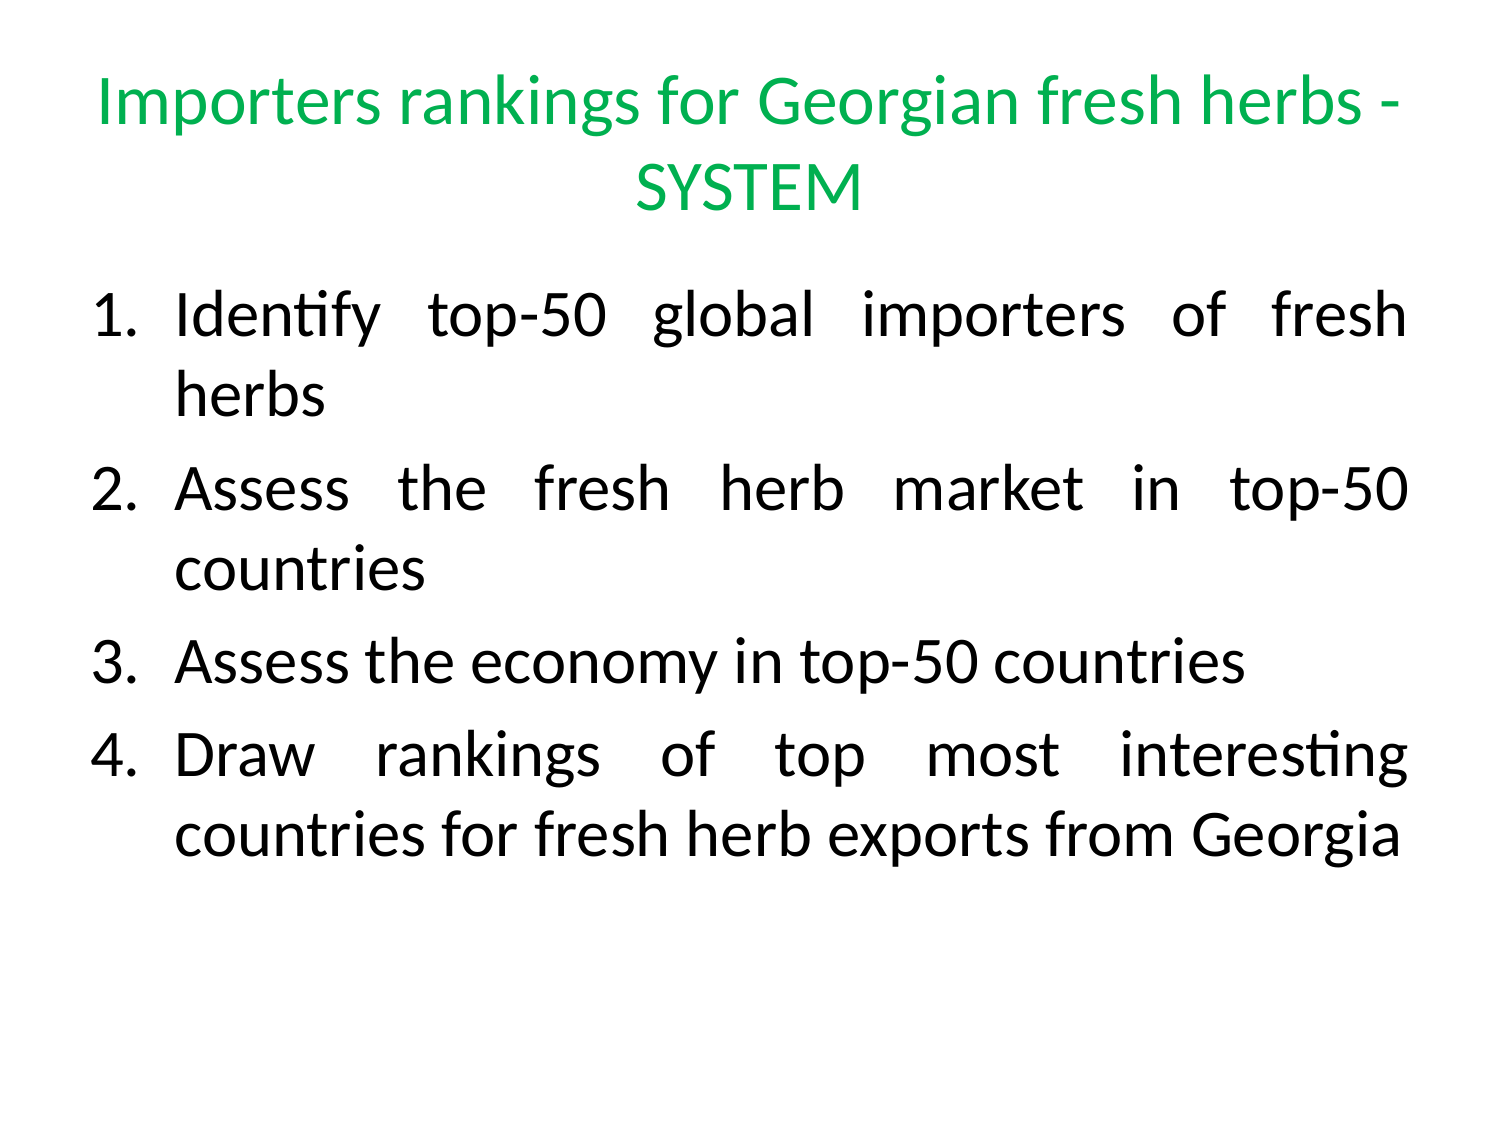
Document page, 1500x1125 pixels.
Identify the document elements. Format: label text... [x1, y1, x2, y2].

list Identify top-50 global importers of fresh herbs Assess the fresh herb market in top-50 countries Assess the economy in top-50 countries Draw rankings of top most interesting countries for fresh herb exports from Georgia [75, 262, 1425, 1005]
title Importers rankings for Georgian fresh herbs - SYSTEM [75, 45, 1425, 233]
